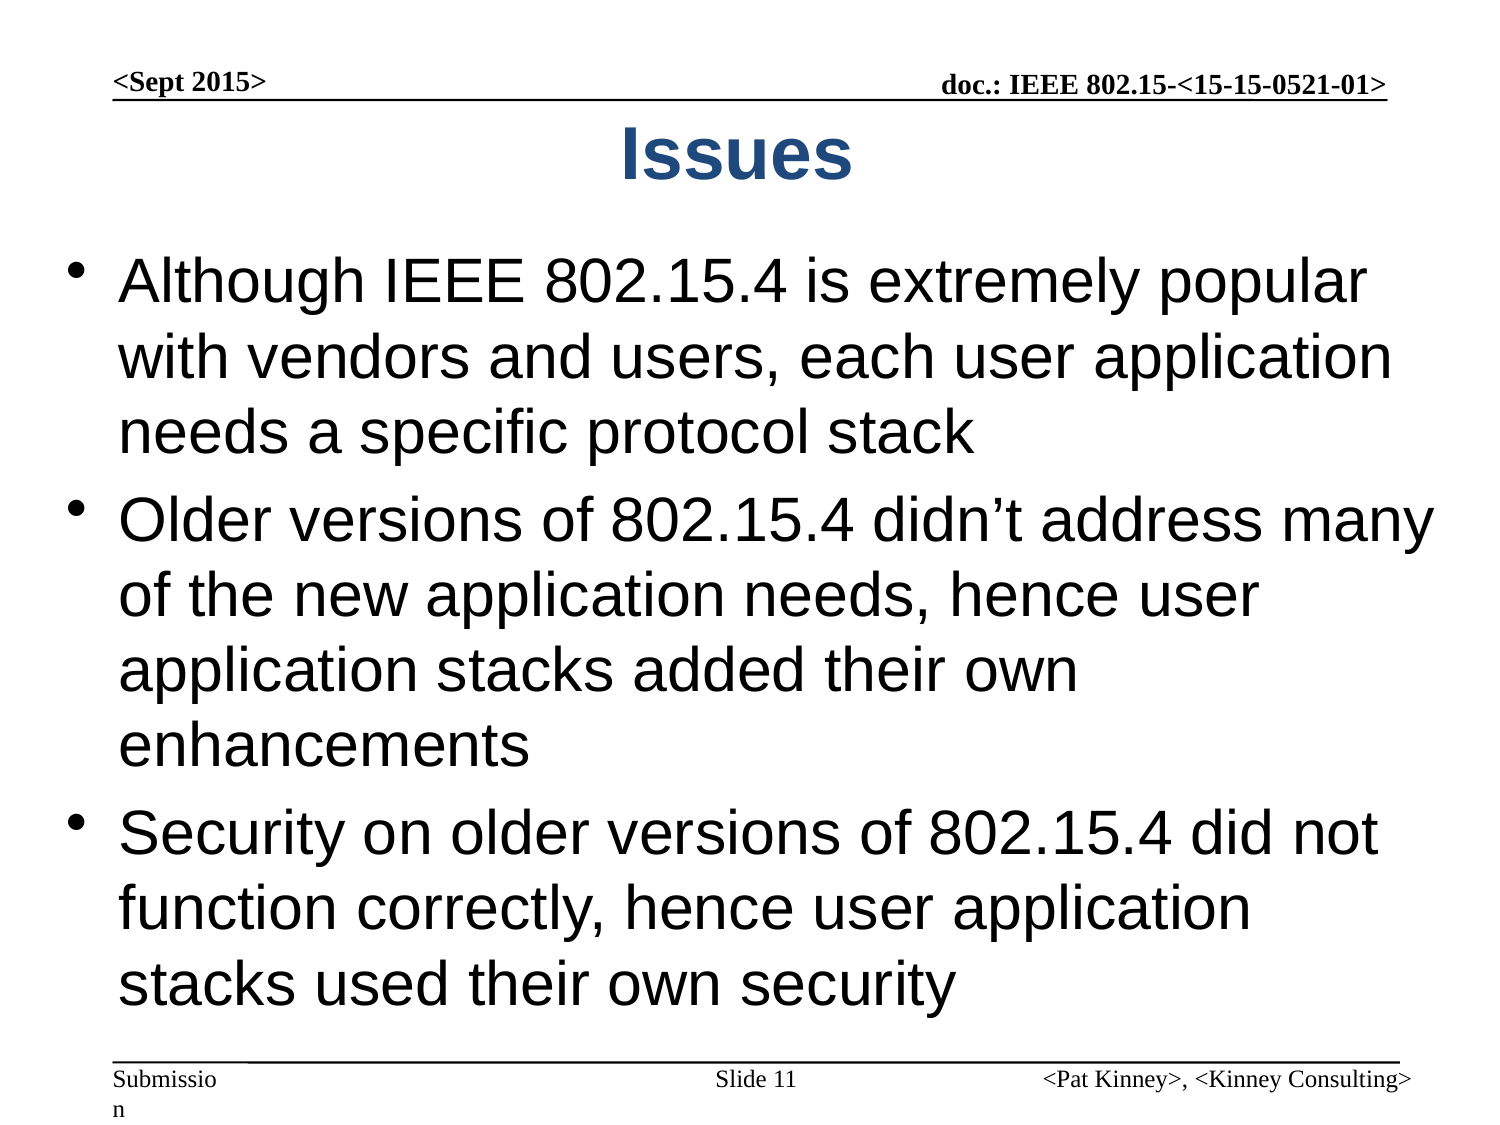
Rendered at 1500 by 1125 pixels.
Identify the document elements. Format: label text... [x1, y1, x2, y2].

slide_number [112, 62, 375, 98]
title Issues [99, 62, 1375, 232]
slide_number Slide 11 [712, 1062, 800, 1093]
list Although IEEE 802.15.4 is extremely popular with vendors and users, each user application needs a specific protocol stack Older versions of 802.15.4 didn’t address many of the new application needs, hence user application stacks added their own enhancements Security on older versions of 802.15.4 did not function correctly, hence user application stacks used their own security [50, 232, 1466, 1030]
footer <Pat Kinney>, <Kinney Consulting> [900, 1062, 1413, 1093]
